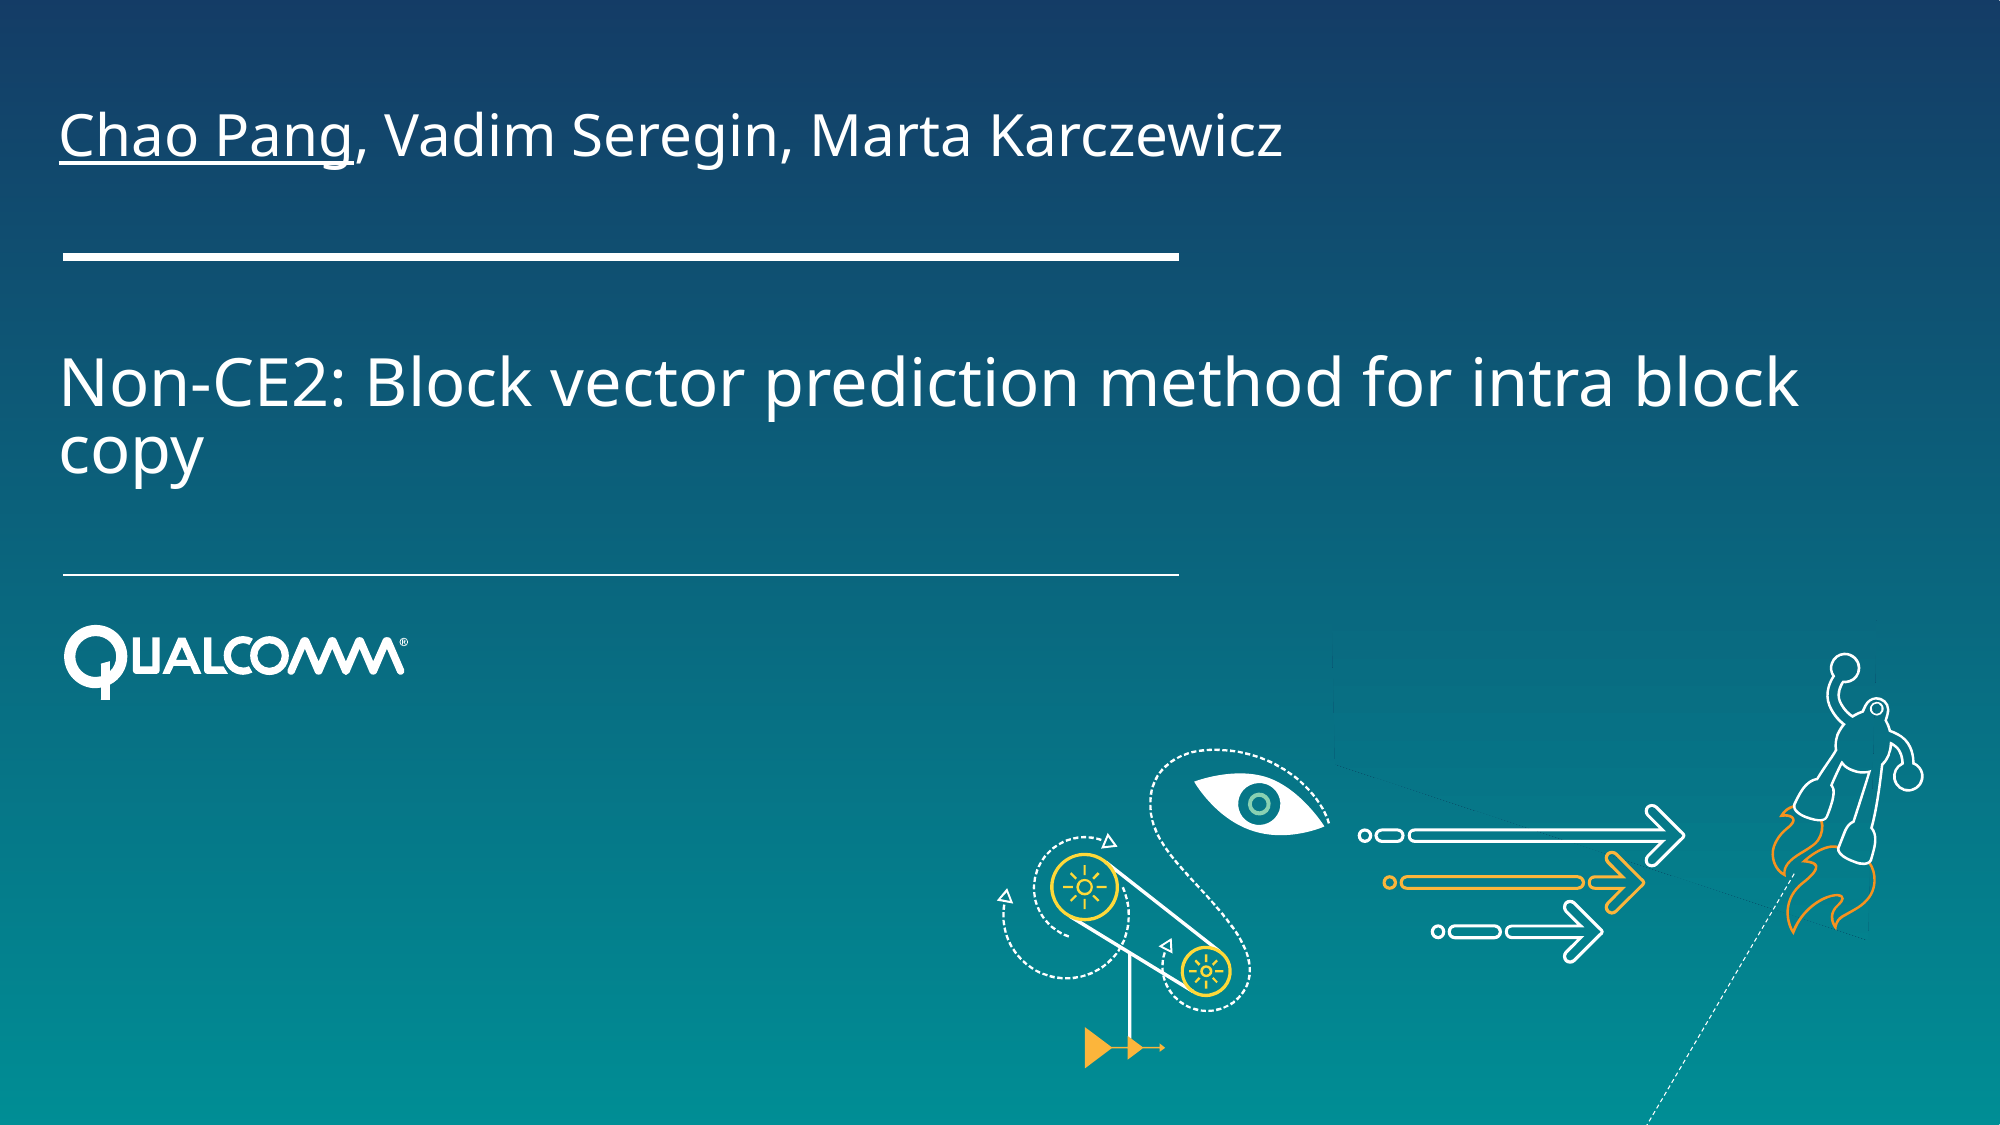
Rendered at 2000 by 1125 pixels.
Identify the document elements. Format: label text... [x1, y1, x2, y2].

title Non-CE2: Block vector prediction method for intra block copy [43, 377, 1949, 462]
subtitle Chao Pang, Vadim Seregin, Marta Karczewicz [43, 98, 1972, 177]
